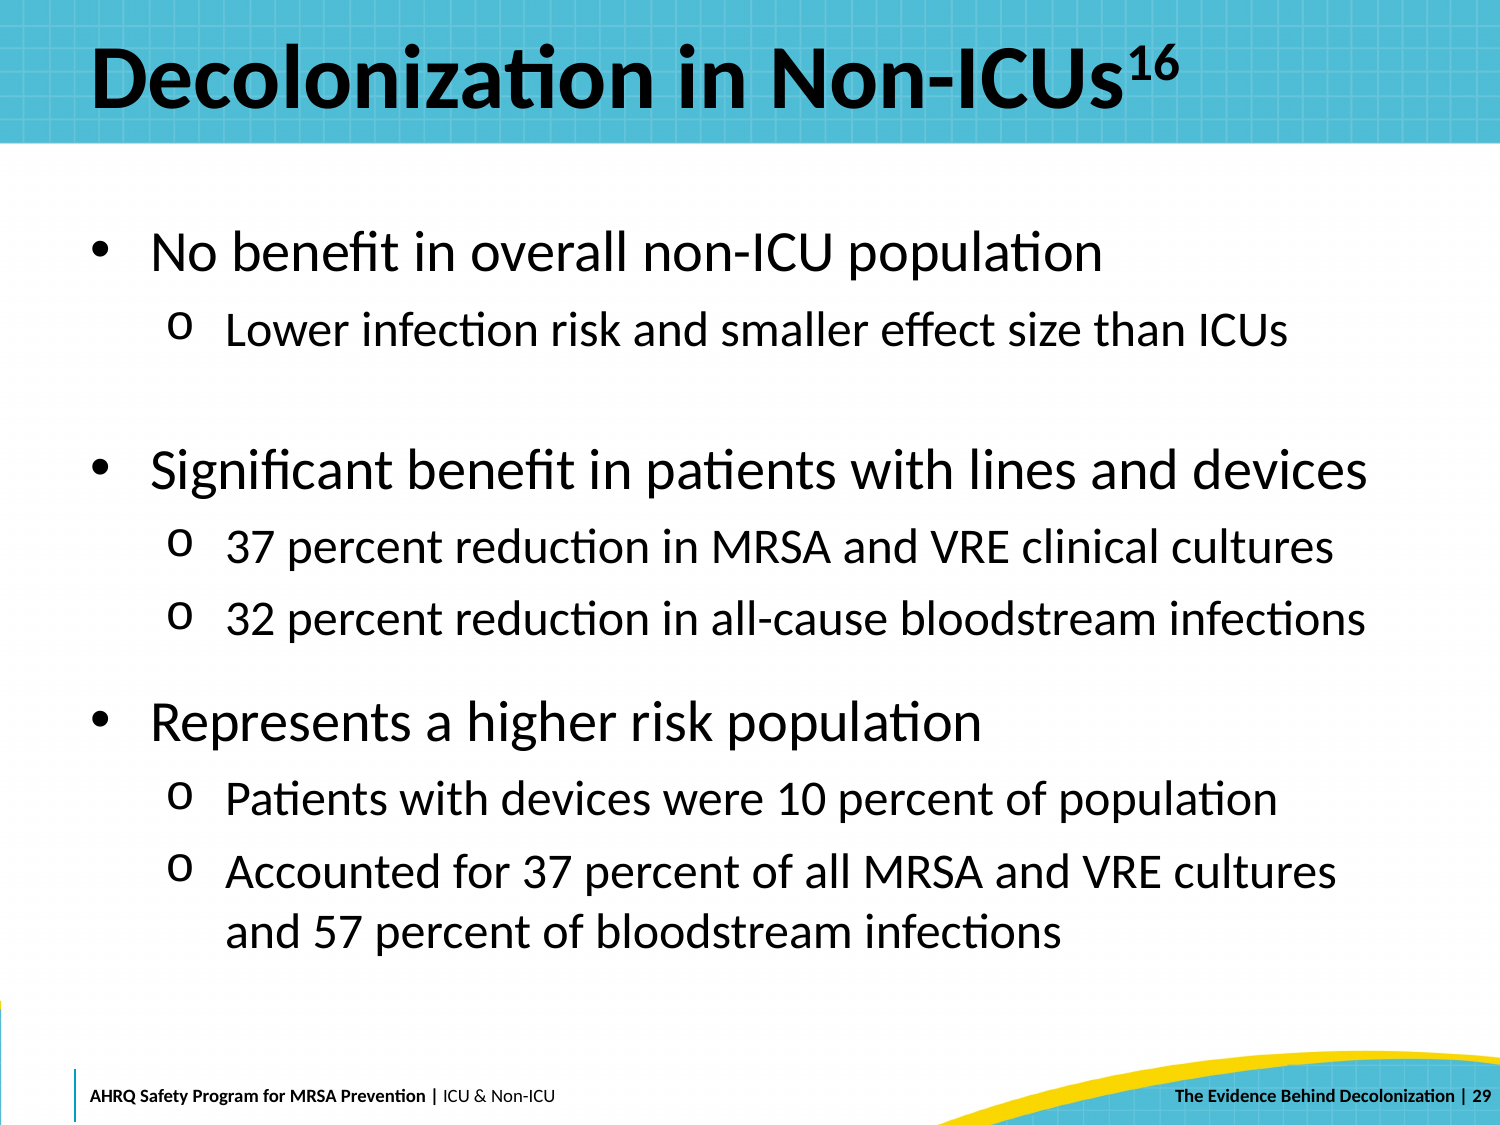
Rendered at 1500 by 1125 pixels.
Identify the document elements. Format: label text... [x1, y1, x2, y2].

slide_number | 29 [1455, 1065, 1500, 1125]
list No benefit in overall non-ICU population Lower infection risk and smaller effect size than ICUs Significant benefit in patients with lines and devices 37 percent reduction in MRSA and VRE clinical cultures 32 percent reduction in all-cause bloodstream infections Represents a higher risk population Patients with devices were 10 percent of population Accounted for 37 percent of all MRSA and VRE cultures and 57 percent of bloodstream infections [75, 206, 1425, 1035]
picture [0, 0, 1500, 1125]
title Decolonization in Non-ICUs16 [75, 0, 1425, 150]
